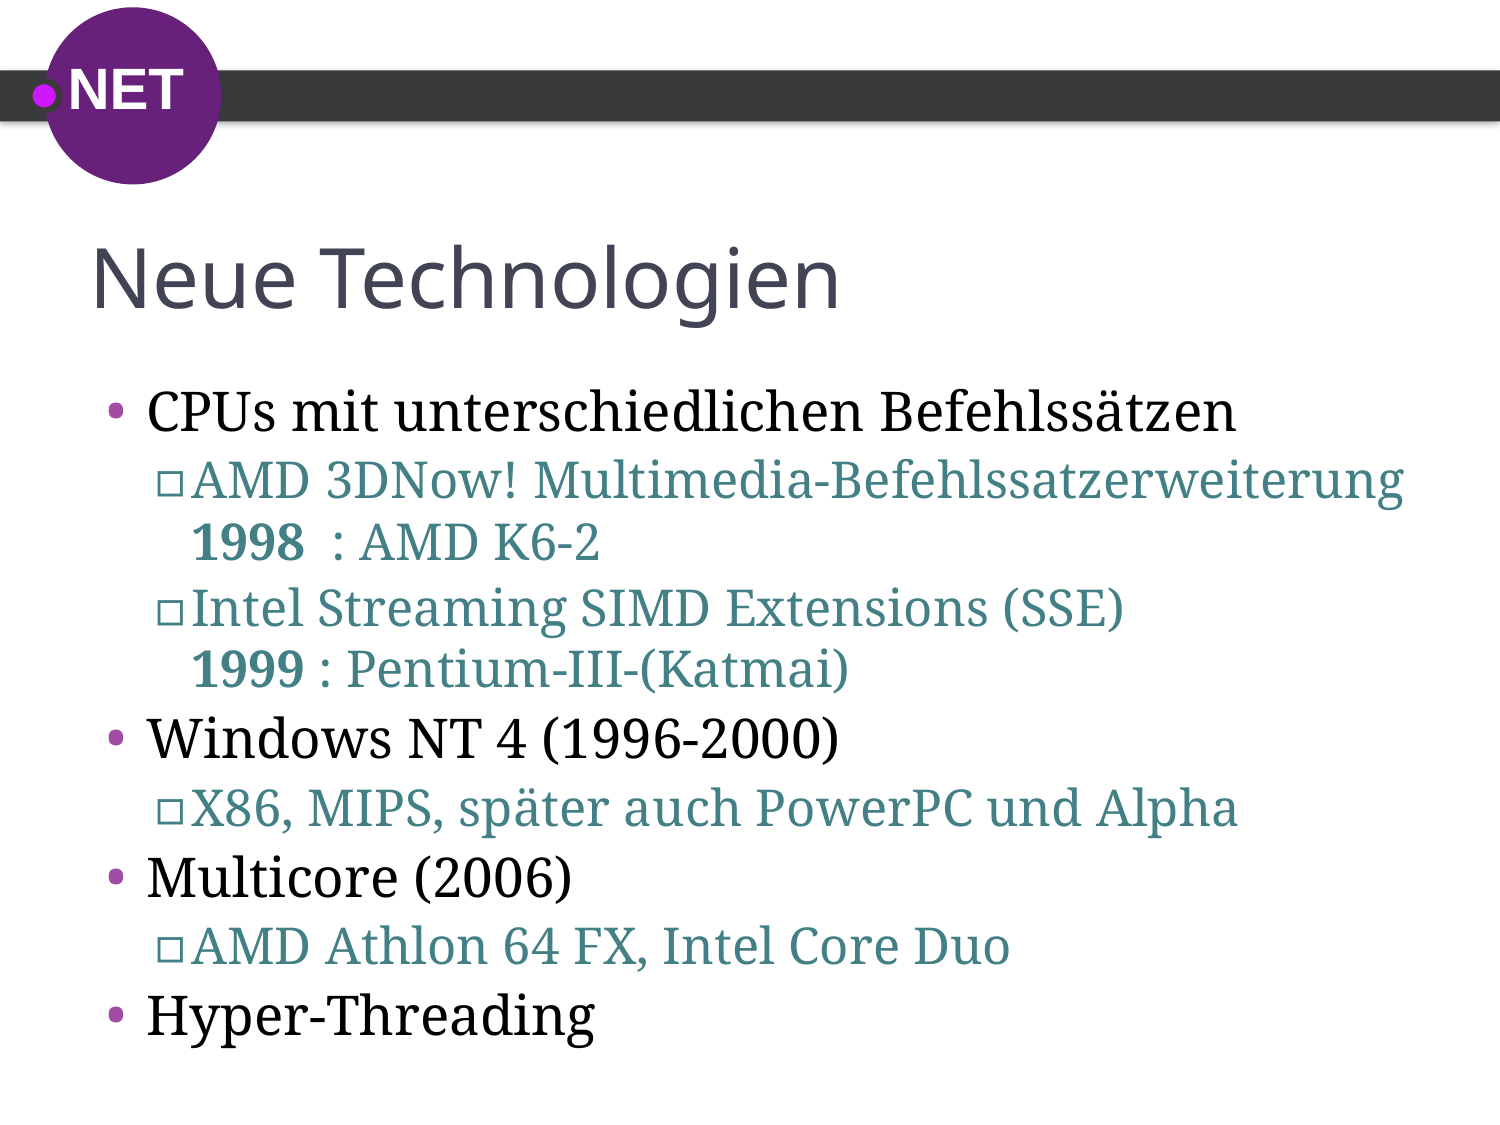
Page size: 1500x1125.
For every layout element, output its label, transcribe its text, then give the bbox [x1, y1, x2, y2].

title Neue Technologien [75, 187, 1425, 363]
list CPUs mit unterschiedlichen Befehlssätzen AMD 3DNow! Multimedia-Befehlssatzerweiterung 1998 : AMD K6-2 Intel Streaming SIMD Extensions (SSE) 1999 : Pentium-III-(Katmai) Windows NT 4 (1996-2000) X86, MIPS, später auch PowerPC und Alpha Multicore (2006) AMD Athlon 64 FX, Intel Core Duo Hyper-Threading [75, 368, 1425, 1079]
